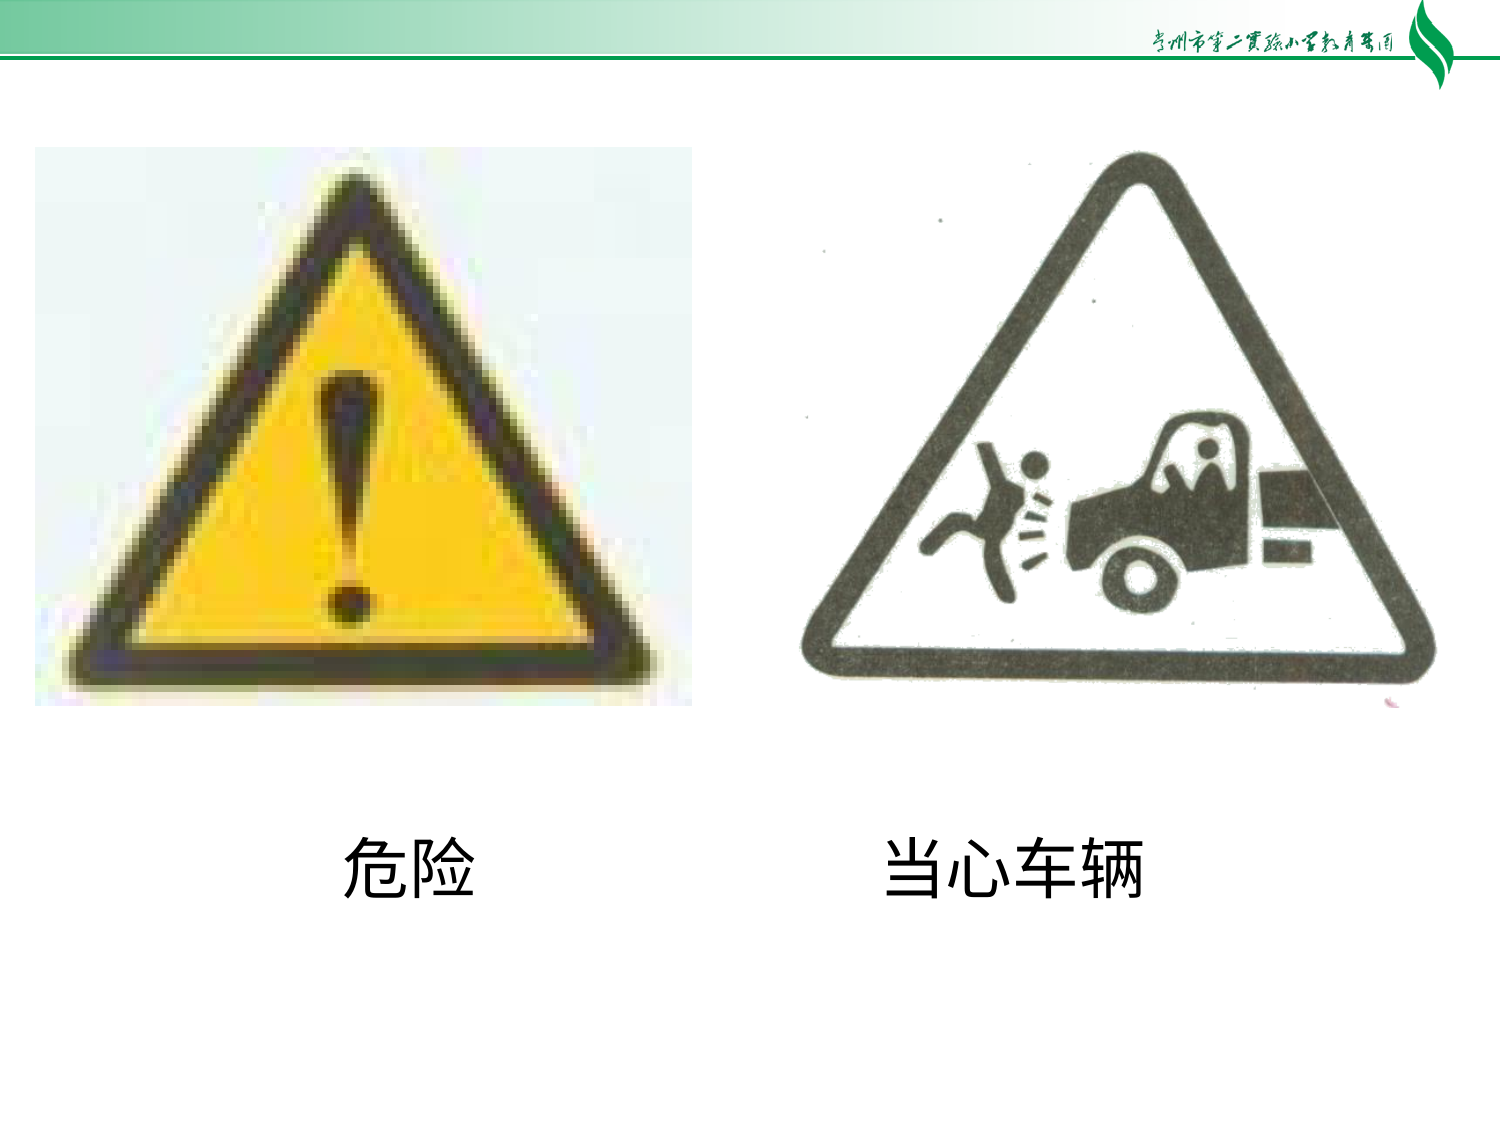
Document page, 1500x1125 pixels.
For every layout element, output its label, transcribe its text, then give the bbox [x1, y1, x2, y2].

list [784, 128, 1448, 708]
title 危险 当心车辆 [70, 773, 1421, 962]
picture [0, 0, 1500, 1125]
